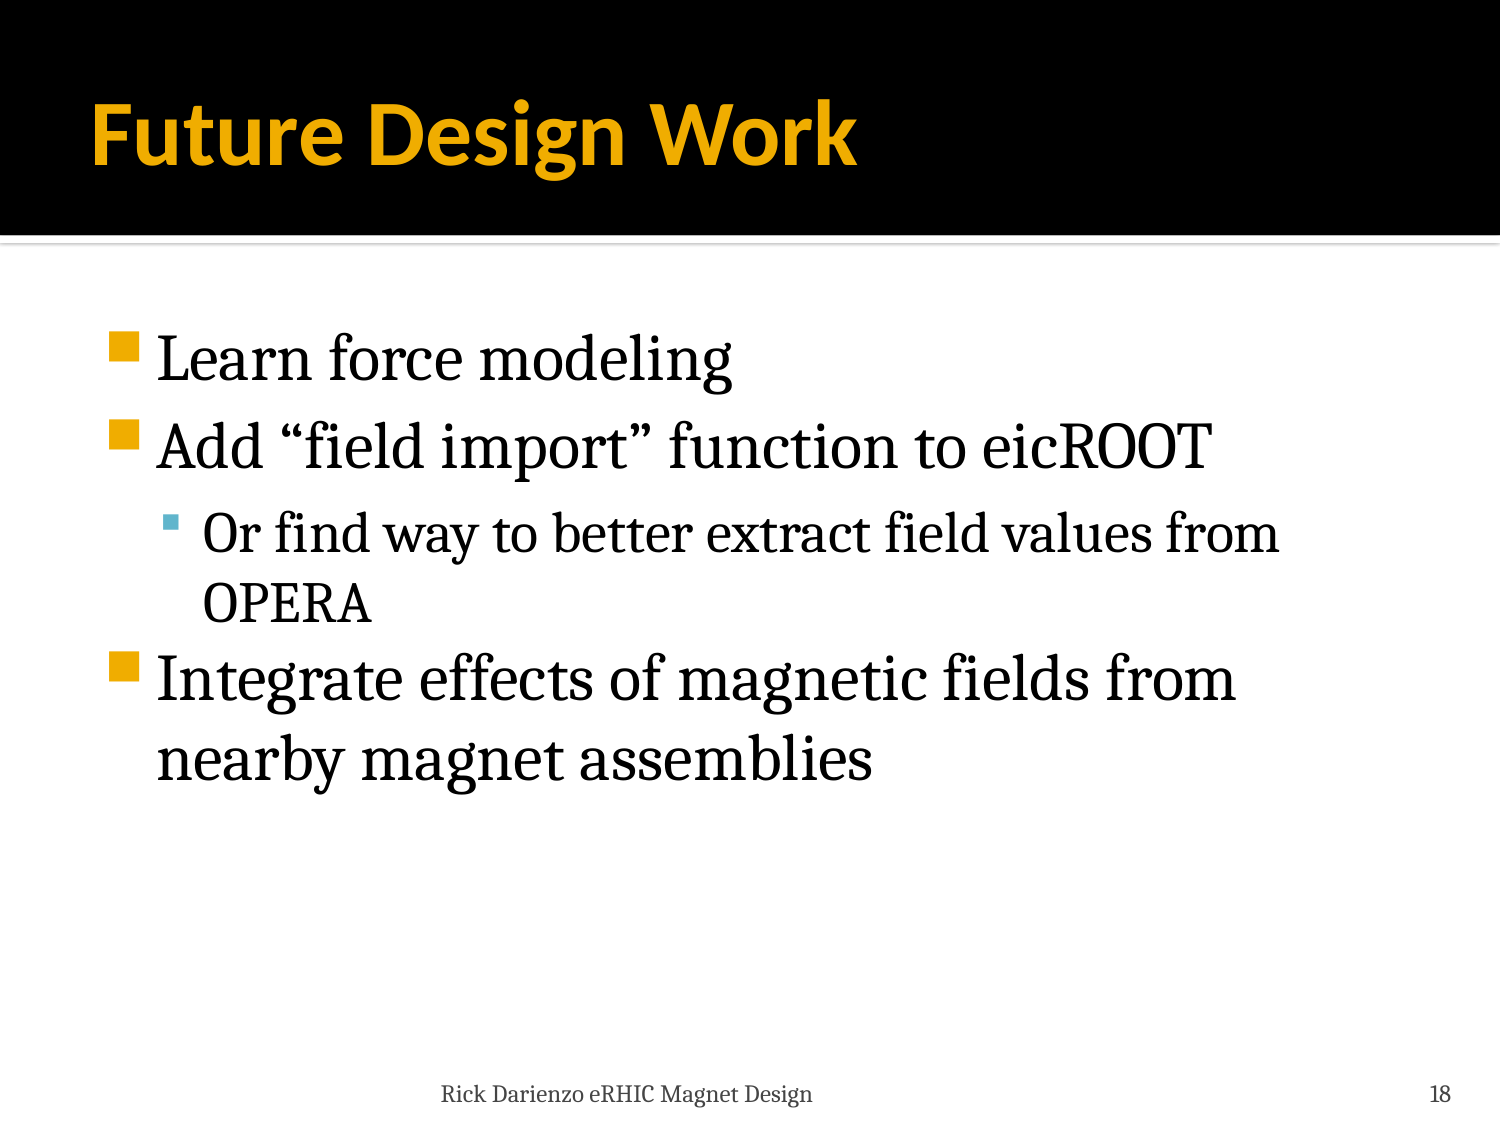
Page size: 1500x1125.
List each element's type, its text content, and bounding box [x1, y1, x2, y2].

slide_number 18 [1345, 1062, 1467, 1108]
footer Rick Darienzo eRHIC Magnet Design [433, 1062, 1337, 1108]
list Learn force modeling Add “field import” function to eicROOT Or find way to better extract field values from OPERA Integrate effects of magnetic fields from nearby magnet assemblies [75, 291, 1425, 1050]
title Future Design Work [75, 25, 1425, 231]
